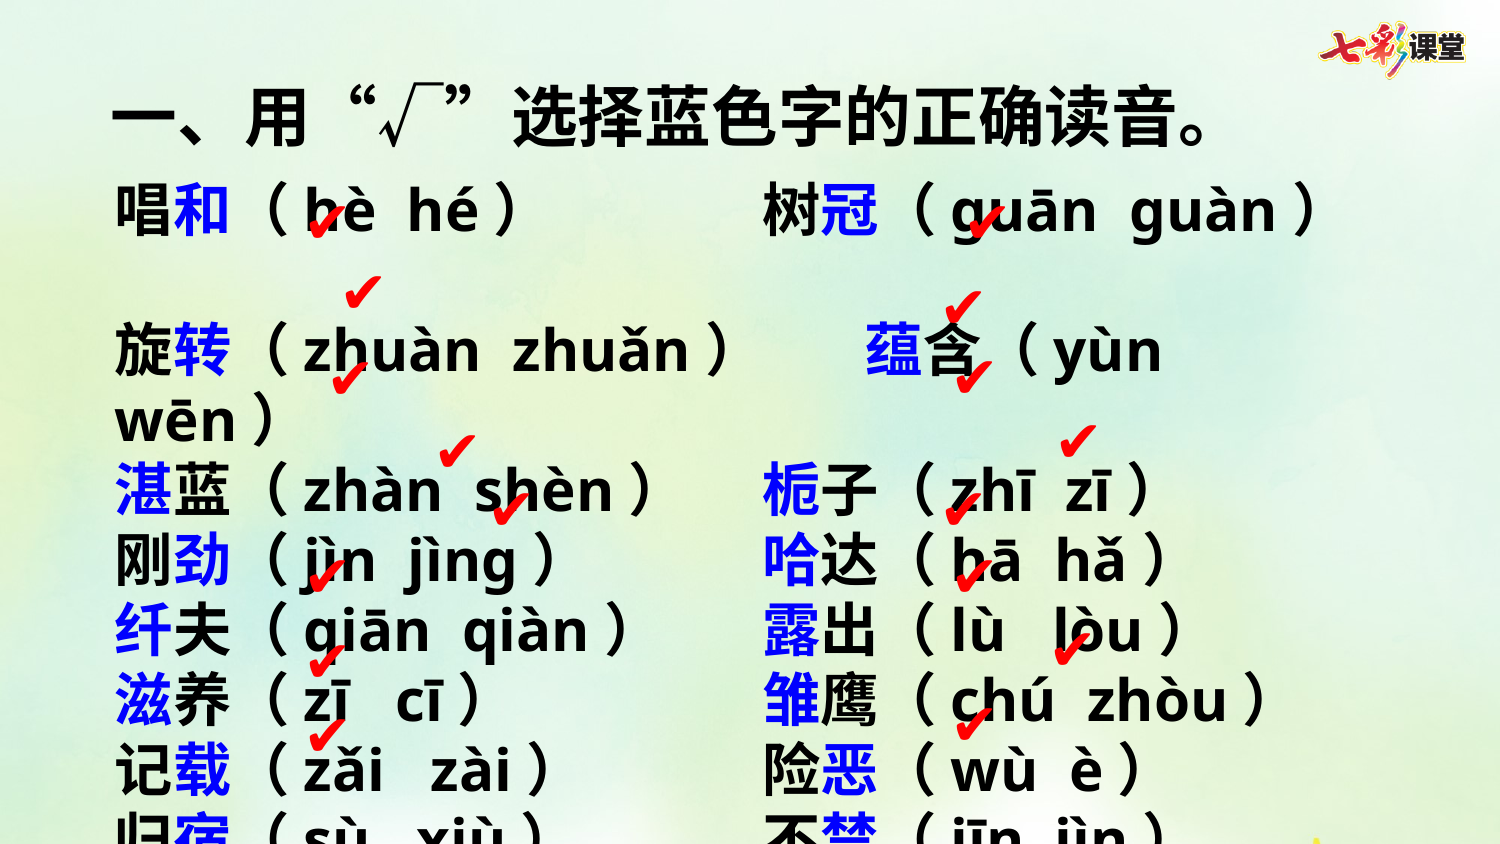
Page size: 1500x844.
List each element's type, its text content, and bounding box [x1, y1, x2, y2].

text_box ✔ [472, 464, 549, 550]
text_box ✔ [289, 177, 366, 263]
picture [0, 0, 1500, 844]
text_box 唱和（hè hé） 树冠（ɡuān ɡuàn） 旋转（zhuàn zhuǎn） 蕴含（yùn wēn） 湛蓝（zhàn shèn） 栀子（zhī zī） 刚劲（jìn jìnɡ） 哈达（hā hǎ） 纤夫（qiān qiàn） 露出（lù lòu） 滋养（zī cī） 雏鹰（chú zhòu） 记载（zǎi zài） 险恶（wù è） 归宿（sù xiù） 不禁（jīn jìn） [100, 165, 1372, 844]
text_box ✔ [1039, 397, 1117, 482]
text_box ✔ [924, 464, 1002, 550]
text_box ✔ [935, 332, 1013, 418]
text_box ✔ [949, 177, 1026, 263]
text_box ✔ [924, 263, 1002, 349]
text_box ✔ [419, 407, 496, 492]
text_box ✔ [289, 531, 366, 617]
text_box 一、用“√”选择蓝色字的正确读音。 [96, 67, 1380, 163]
text_box ✔ [311, 333, 389, 419]
text_box ✔ [289, 690, 366, 776]
text_box ✔ [935, 680, 1013, 765]
text_box ✔ [1033, 604, 1110, 690]
text_box ✔ [289, 617, 366, 690]
text_box ✔ [324, 248, 402, 333]
text_box ✔ [935, 531, 1013, 617]
